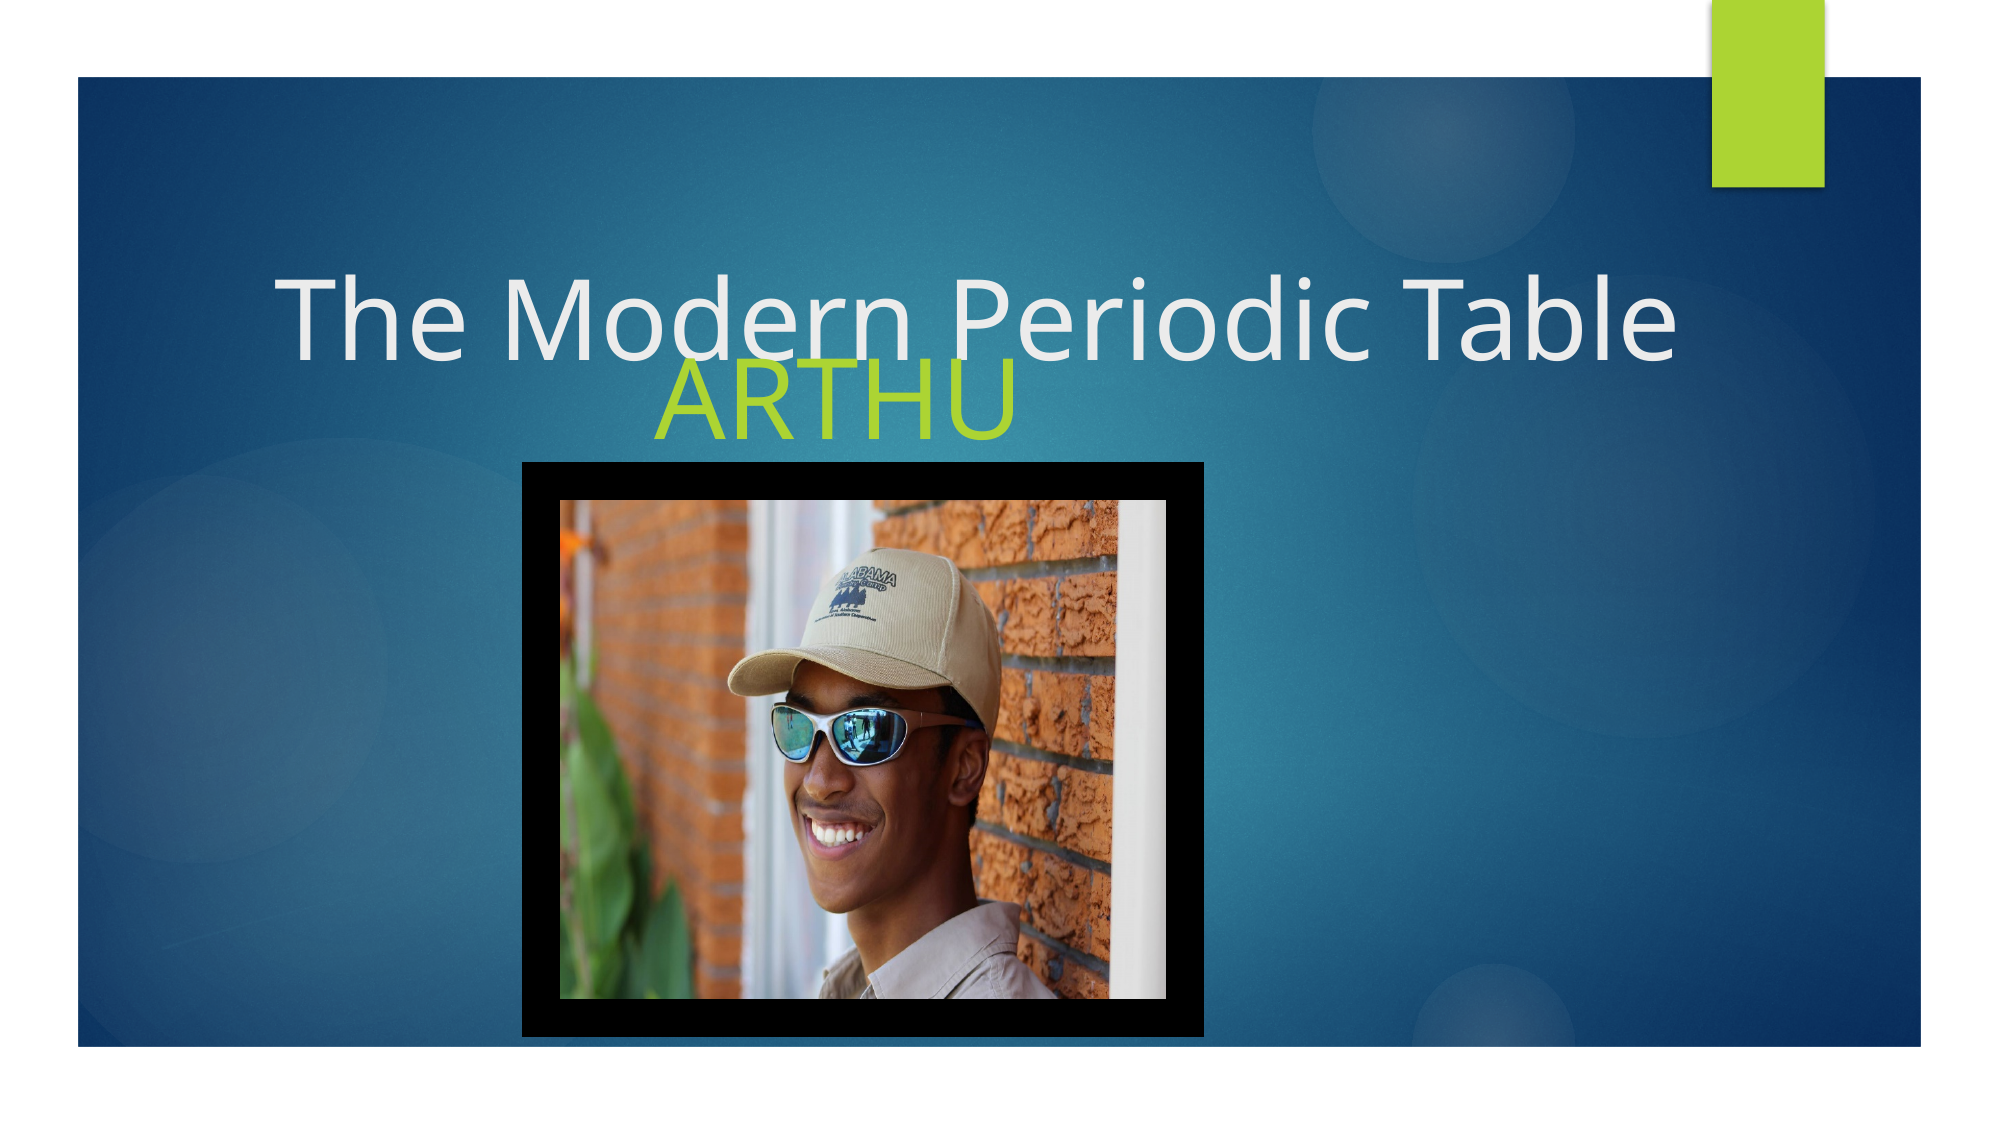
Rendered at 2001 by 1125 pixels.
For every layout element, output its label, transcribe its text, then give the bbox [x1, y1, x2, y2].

title The Modern Periodic Table [259, 76, 1707, 391]
picture [559, 499, 1167, 1000]
subtitle ARTHUR [639, 319, 1097, 461]
